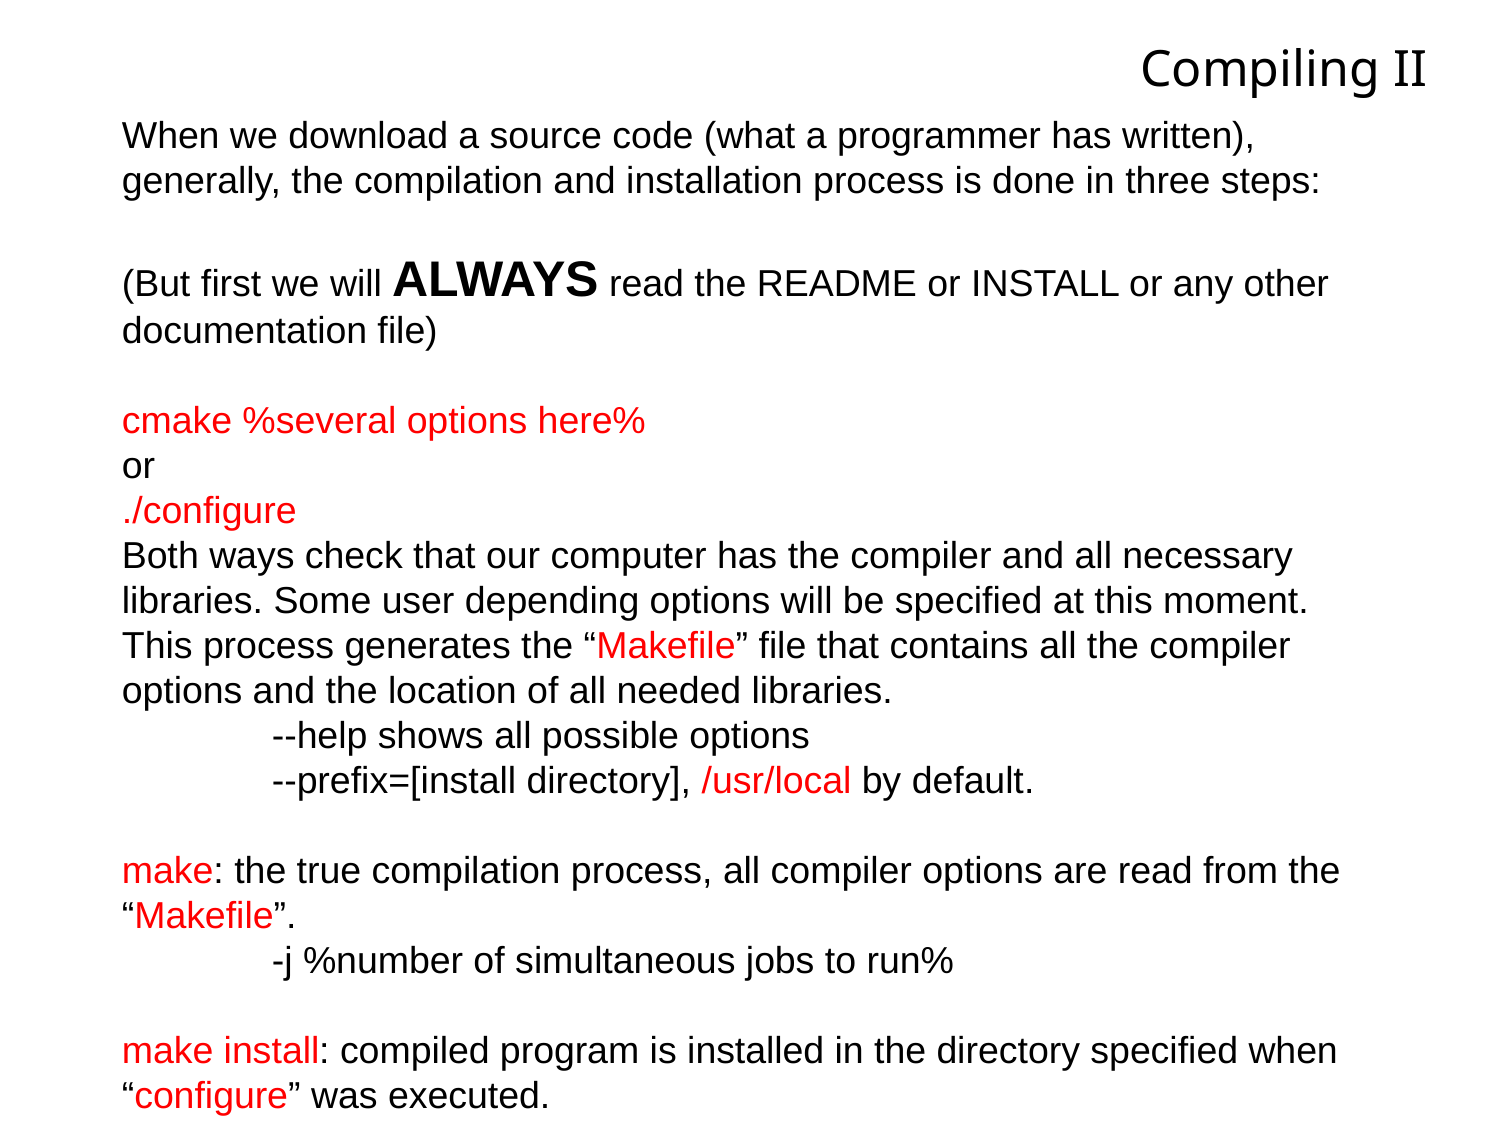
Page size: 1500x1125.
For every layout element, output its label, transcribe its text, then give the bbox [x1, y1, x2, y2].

text_box When we download a source code (what a programmer has written), generally, the compilation and installation process is done in three steps: (But first we will ALWAYS read the README or INSTALL or any other documentation file) cmake %several options here% or ./configure Both ways check that our computer has the compiler and all necessary libraries. Some user depending options will be specified at this moment. This process generates the “Makefile” file that contains all the compiler options and the location of all needed libraries. --help shows all possible options --prefix=[install directory], /usr/local by default. make: the true compilation process, all compiler options are read from the “Makefile”. -j %number of simultaneous jobs to run% make install: compiled program is installed in the directory specified when “configure” was executed. [107, 103, 1393, 1124]
text_box Compiling II [1125, 28, 1443, 104]
